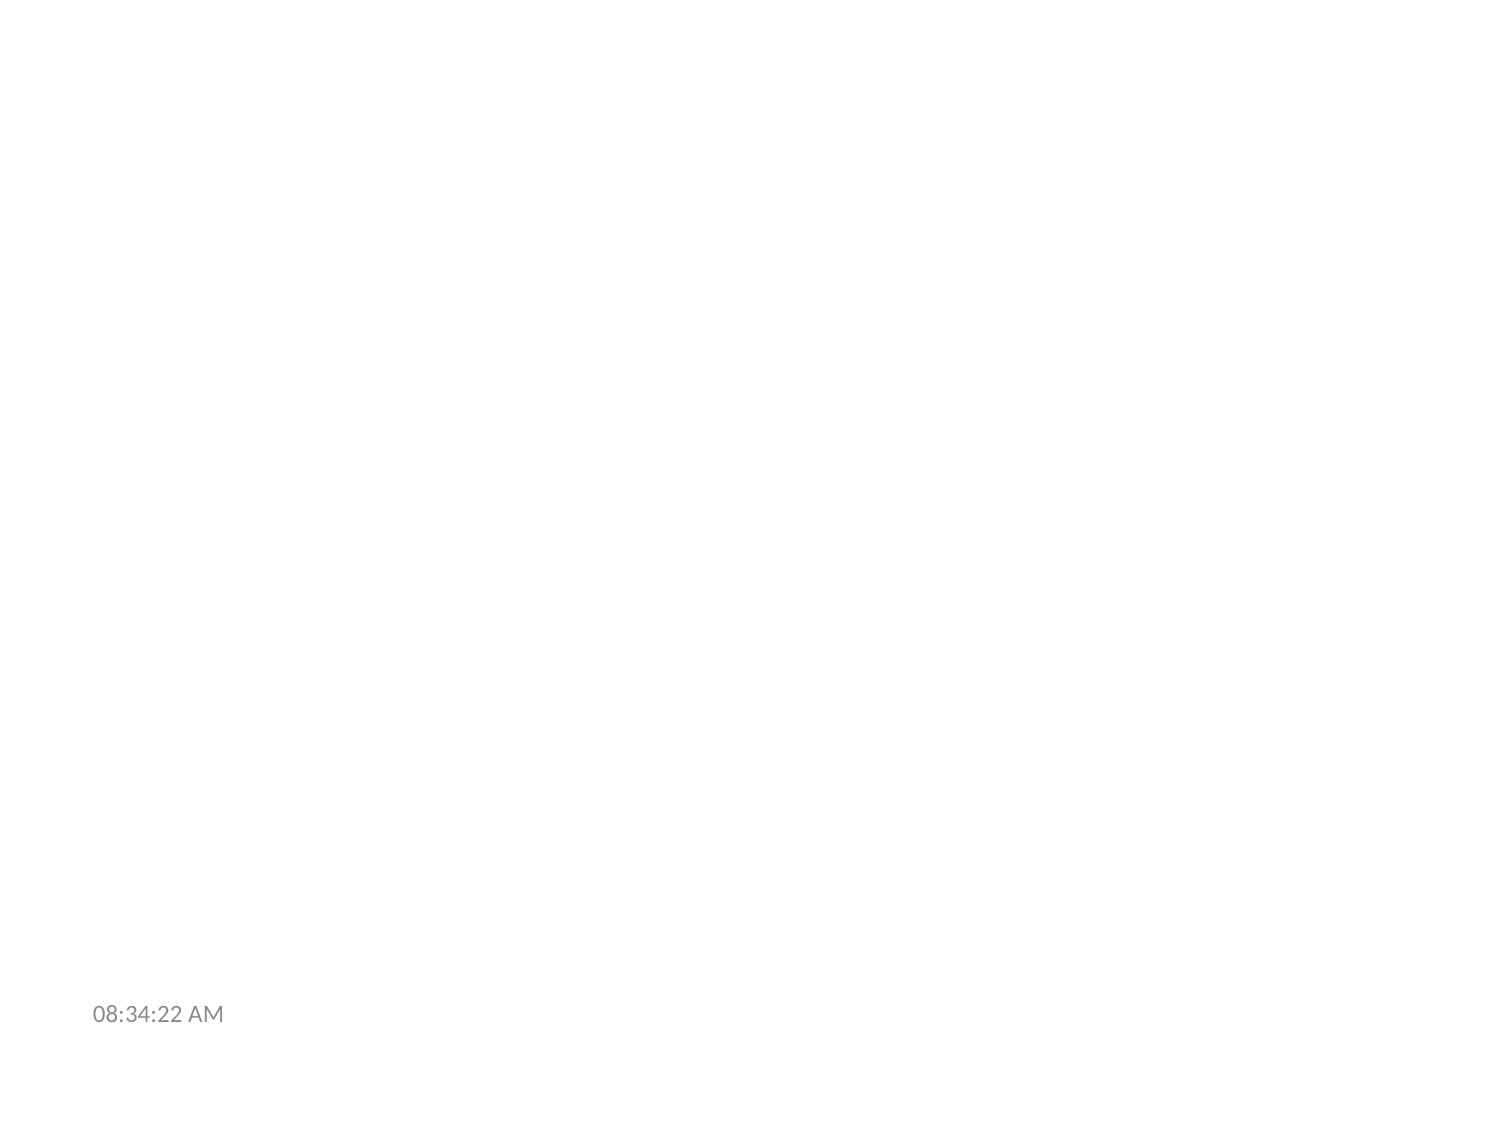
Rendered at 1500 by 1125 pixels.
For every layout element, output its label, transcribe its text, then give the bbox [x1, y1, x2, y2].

text_box 3:35:09 PM [77, 982, 428, 1043]
